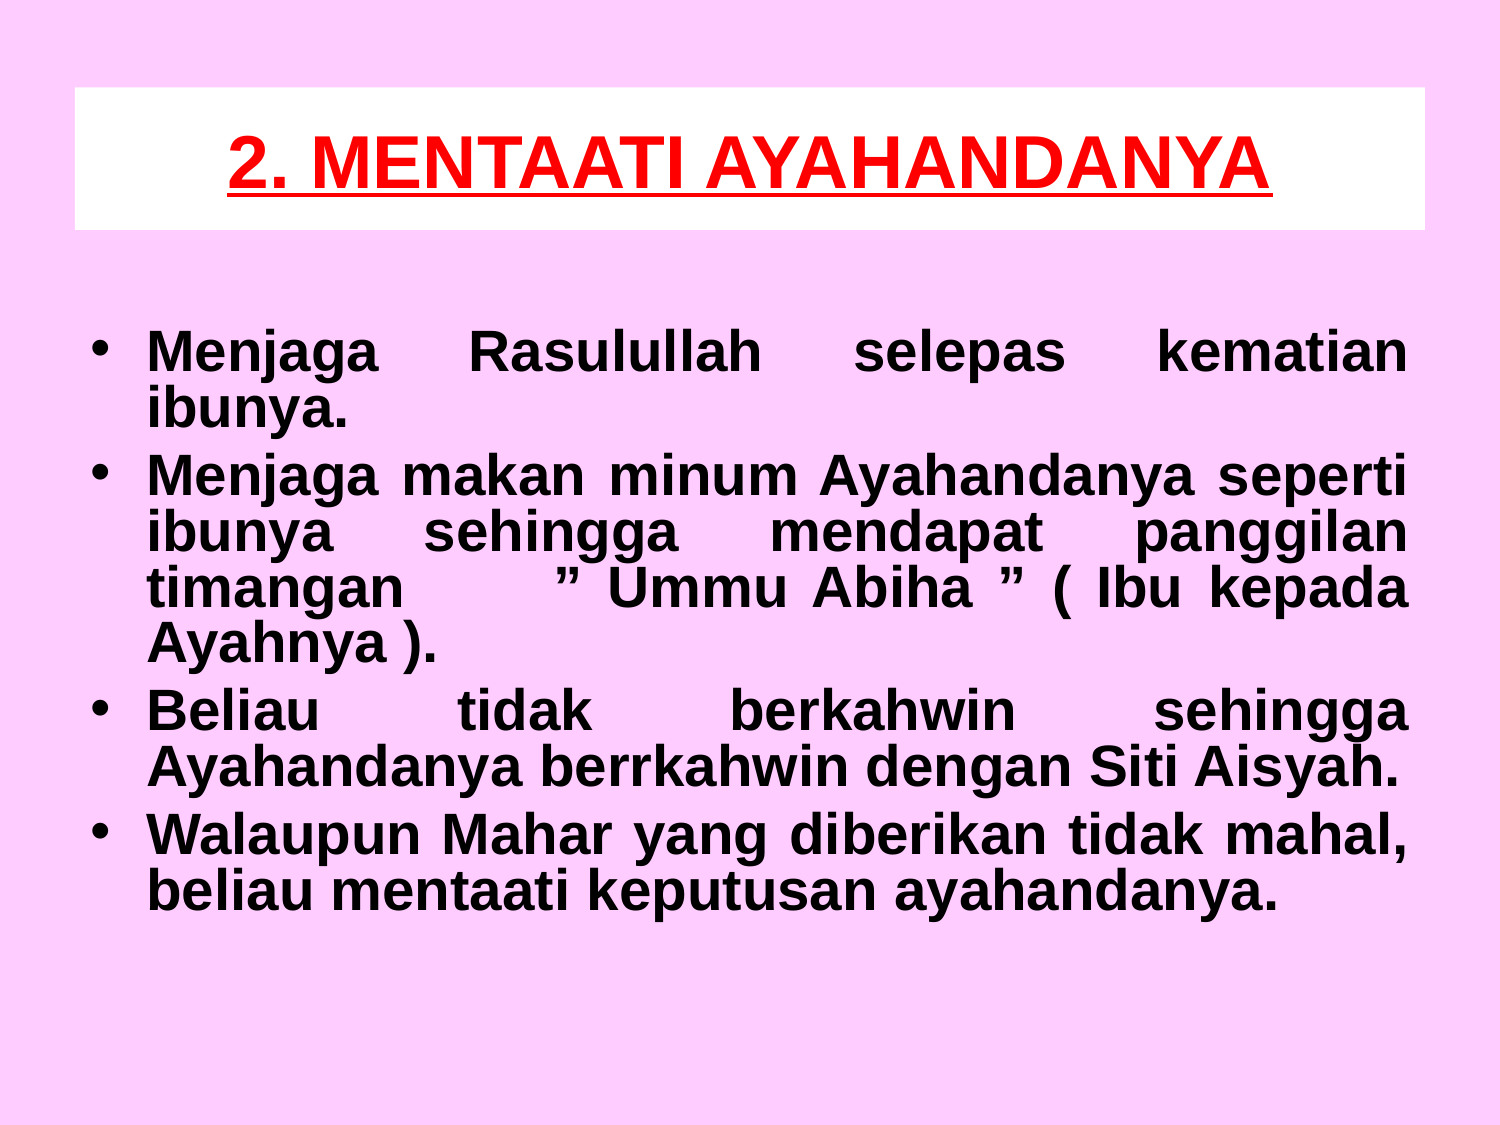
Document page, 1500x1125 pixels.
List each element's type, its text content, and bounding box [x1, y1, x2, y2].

text_box 2. MENTAATI AYAHANDANYA [74, 87, 1425, 230]
text_box Menjaga Rasulullah selepas kematian ibunya. Menjaga makan minum Ayahandanya seperti ibunya sehingga mendapat panggilan timangan ” Ummu Abiha ” ( Ibu kepada Ayahnya ). Beliau tidak berkahwin sehingga Ayahandanya berrkahwin dengan Siti Aisyah. Walaupun Mahar yang diberikan tidak mahal, beliau mentaati keputusan ayahandanya. [74, 262, 1425, 1005]
